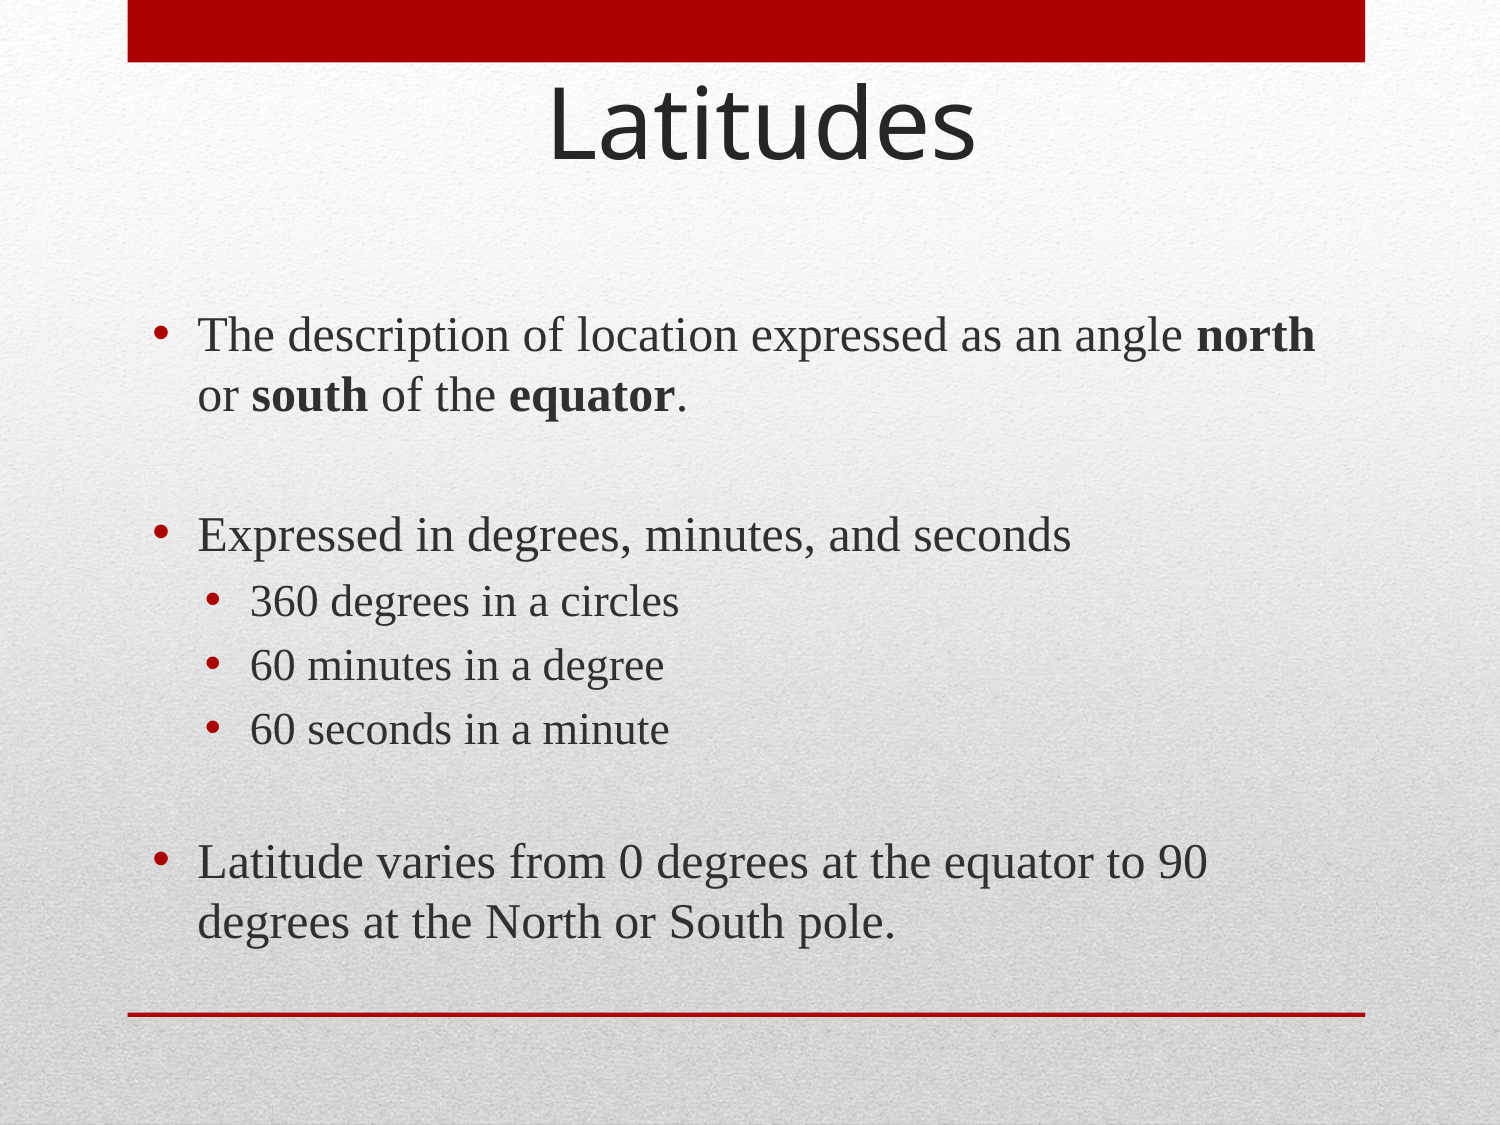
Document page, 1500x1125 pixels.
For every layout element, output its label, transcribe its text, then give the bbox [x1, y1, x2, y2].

title Latitudes [200, 0, 1325, 137]
list The description of location expressed as an angle north or south of the equator. Expressed in degrees, minutes, and seconds 360 degrees in a circles 60 minutes in a degree 60 seconds in a minute Latitude varies from 0 degrees at the equator to 90 degrees at the North or South pole. [137, 137, 1350, 1113]
